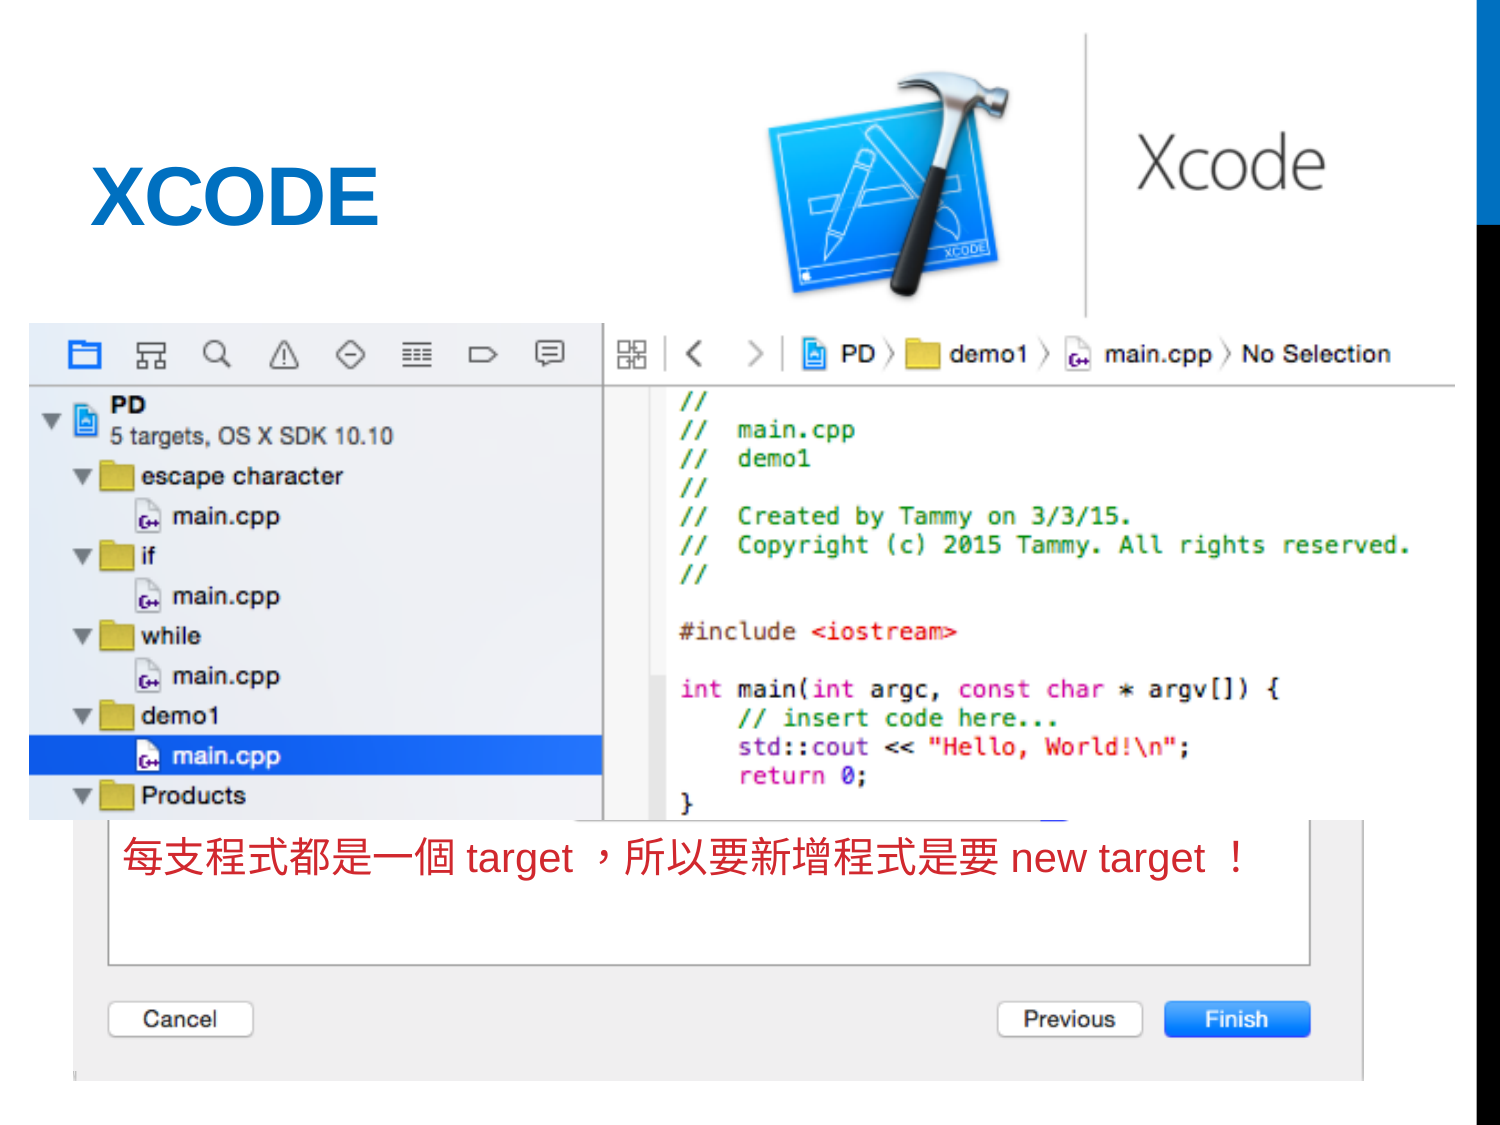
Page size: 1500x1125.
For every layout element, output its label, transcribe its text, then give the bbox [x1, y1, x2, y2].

title Xcode [75, 25, 752, 250]
picture [29, 24, 1455, 1082]
